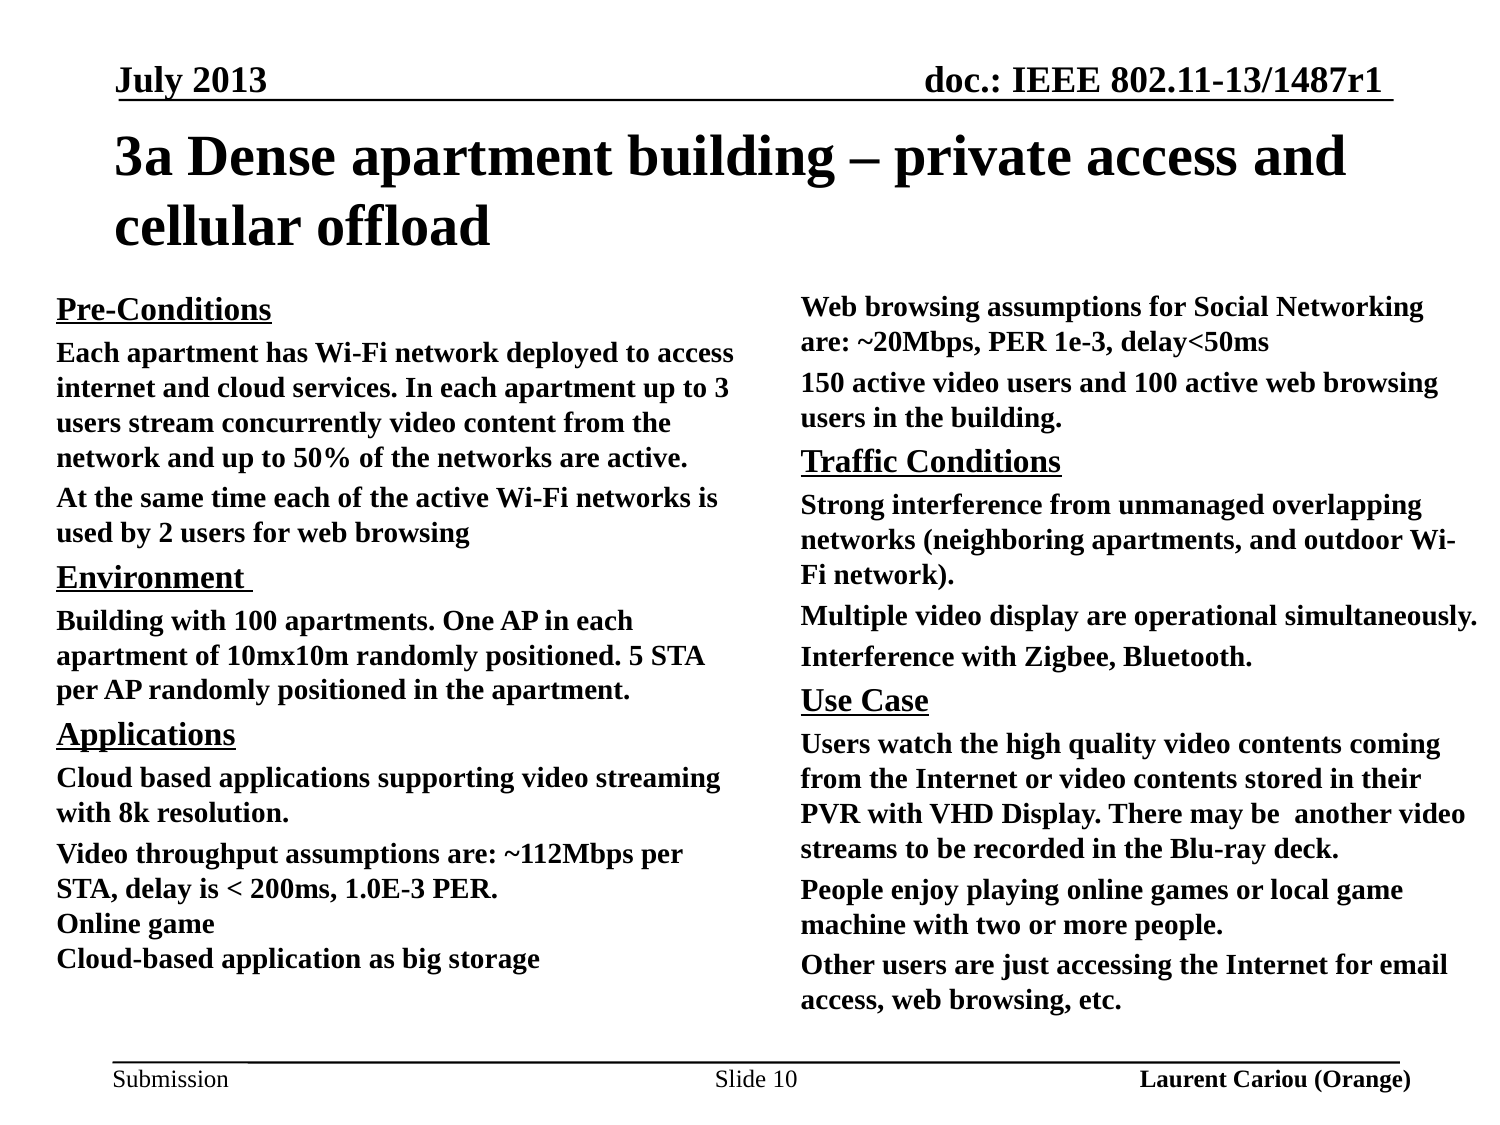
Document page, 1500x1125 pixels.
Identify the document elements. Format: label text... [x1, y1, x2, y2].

slide_number Slide 10 [712, 1061, 800, 1093]
text_box Pre-Conditions Each apartment has Wi-Fi network deployed to access internet and cloud services. In each apartment up to 3 users stream concurrently video content from the network and up to 50% of the networks are active. At the same time each of the active Wi-Fi networks is used by 2 users for web browsing Environment Building with 100 apartments. One AP in each apartment of 10mx10m randomly positioned. 5 STA per AP randomly positioned in the apartment. Applications Cloud based applications supporting video streaming with 8k resolution. Video throughput assumptions are: ~112Mbps per STA, delay is < 200ms, 1.0E-3 PER. Online game Cloud-based application as big storage [41, 279, 750, 1050]
text_box Web browsing assumptions for Social Networking are: ~20Mbps, PER 1e-3, delay<50ms 150 active video users and 100 active web browsing users in the building. Traffic Conditions Strong interference from unmanaged overlapping networks (neighboring apartments, and outdoor Wi-Fi network). Multiple video display are operational simultaneously. Interference with Zigbee, Bluetooth. Use Case Users watch the high quality video contents coming from the Internet or video contents stored in their PVR with VHD Display. There may be another video streams to be recorded in the Blu-ray deck. People enjoy playing online games or local game machine with two or more people. Other users are just accessing the Internet for email access, web browsing, etc. [785, 279, 1495, 1050]
text_box 3a Dense apartment building – private access and cellular offload [99, 99, 1375, 275]
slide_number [114, 54, 286, 99]
text_box Laurent Cariou (Orange) [1139, 1062, 1412, 1093]
